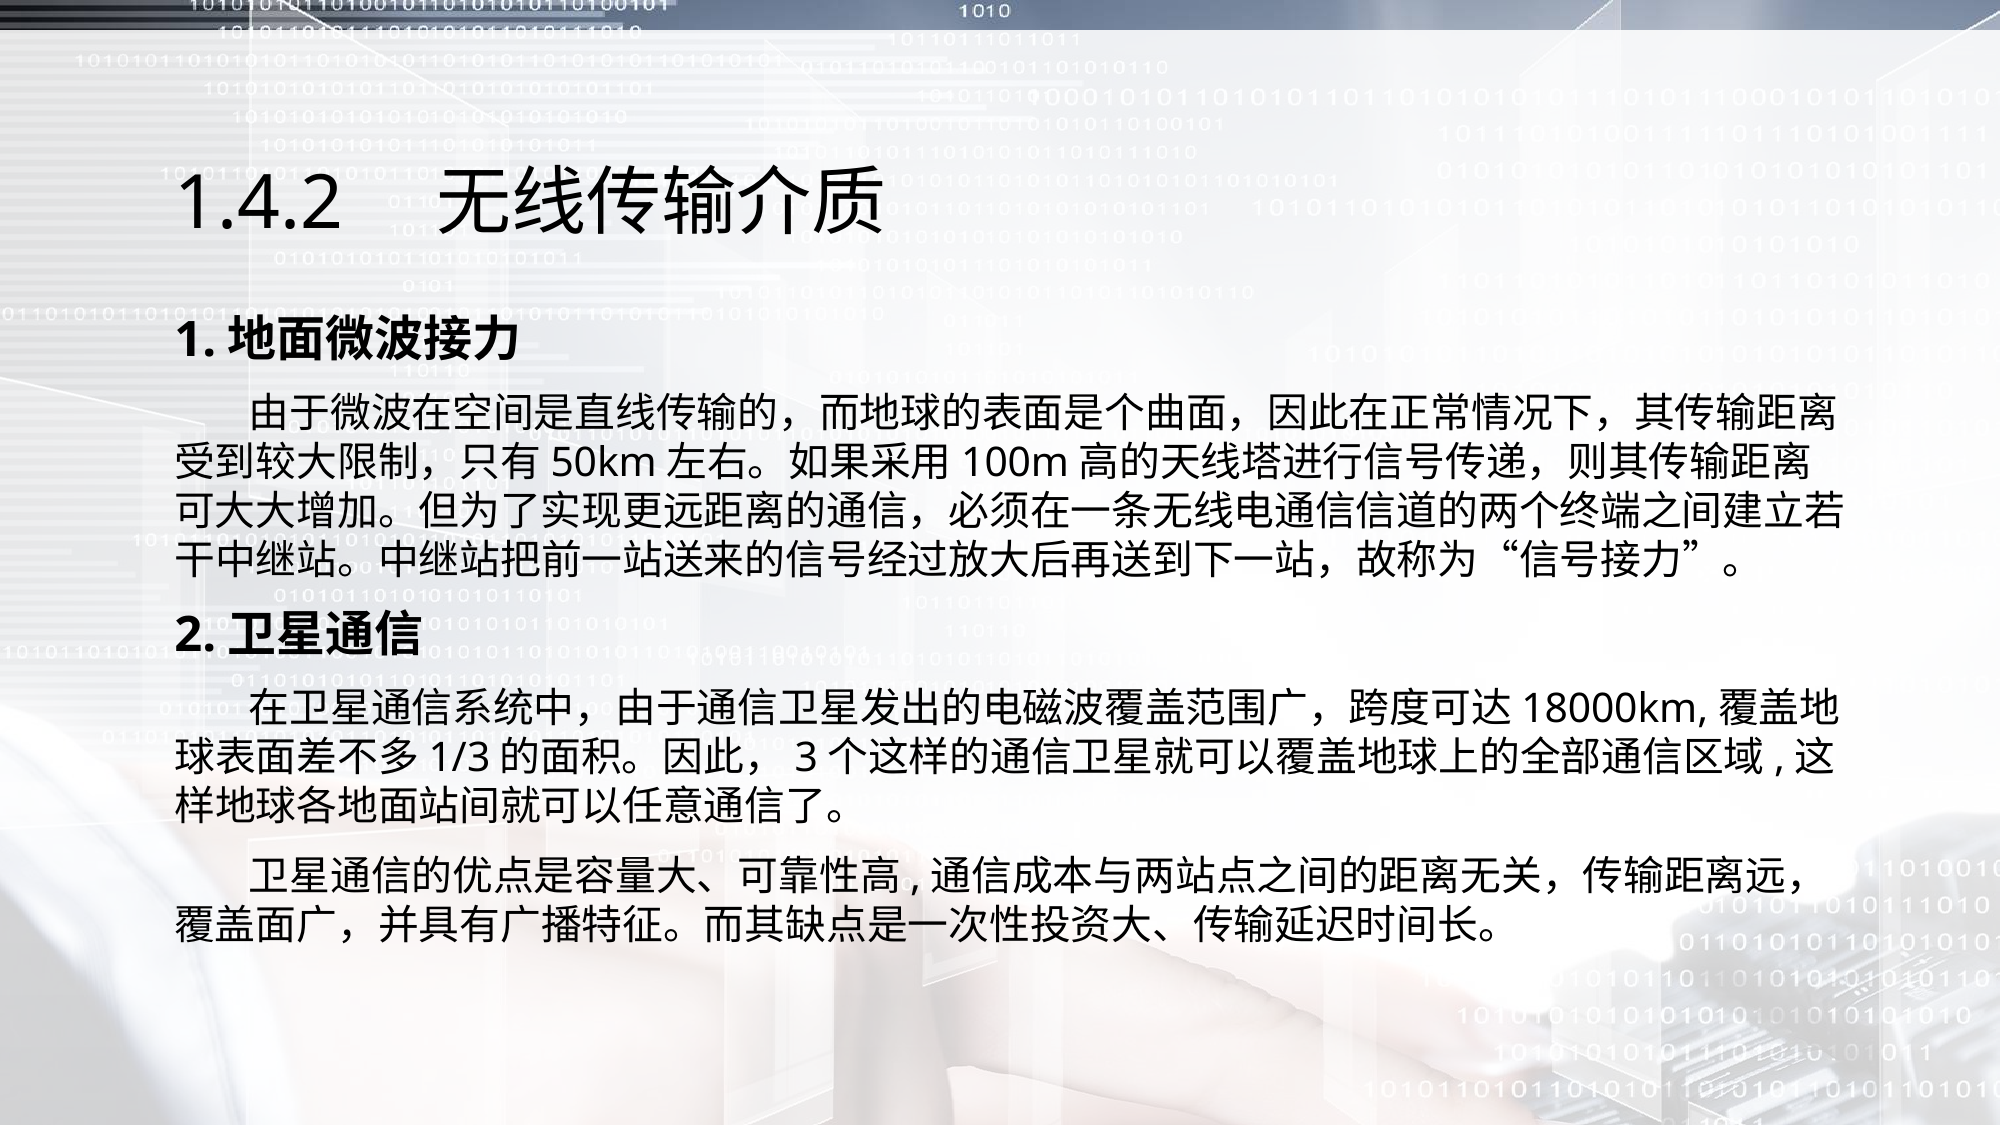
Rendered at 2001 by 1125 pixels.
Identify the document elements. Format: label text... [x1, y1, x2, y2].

list 1.地面微波接力 由于微波在空间是直线传输的，而地球的表面是个曲面，因此在正常情况下，其传输距离受到较大限制，只有50km左右。如果采用100m高的天线塔进行信号传递，则其传输距离可大大增加。但为了实现更远距离的通信，必须在一条无线电通信信道的两个终端之间建立若干中继站。中继站把前一站送来的信号经过放大后再送到下一站，故称为“信号接力”。 2.卫星通信 在卫星通信系统中，由于通信卫星发出的电磁波覆盖范围广，跨度可达18000km,覆盖地球表面差不多1/3的面积。因此，3个这样的通信卫星就可以覆盖地球上的全部通信区域,这样地球各地面站间就可以任意通信了。 卫星通信的优点是容量大、可靠性高,通信成本与两站点之间的距离无关，传输距离远，覆盖面广，并具有广播特征。而其缺点是一次性投资大、传输延迟时间长。 [159, 299, 1863, 997]
picture [0, 0, 2000, 30]
title 1.4.2 无线传输介质 [159, 131, 1863, 278]
